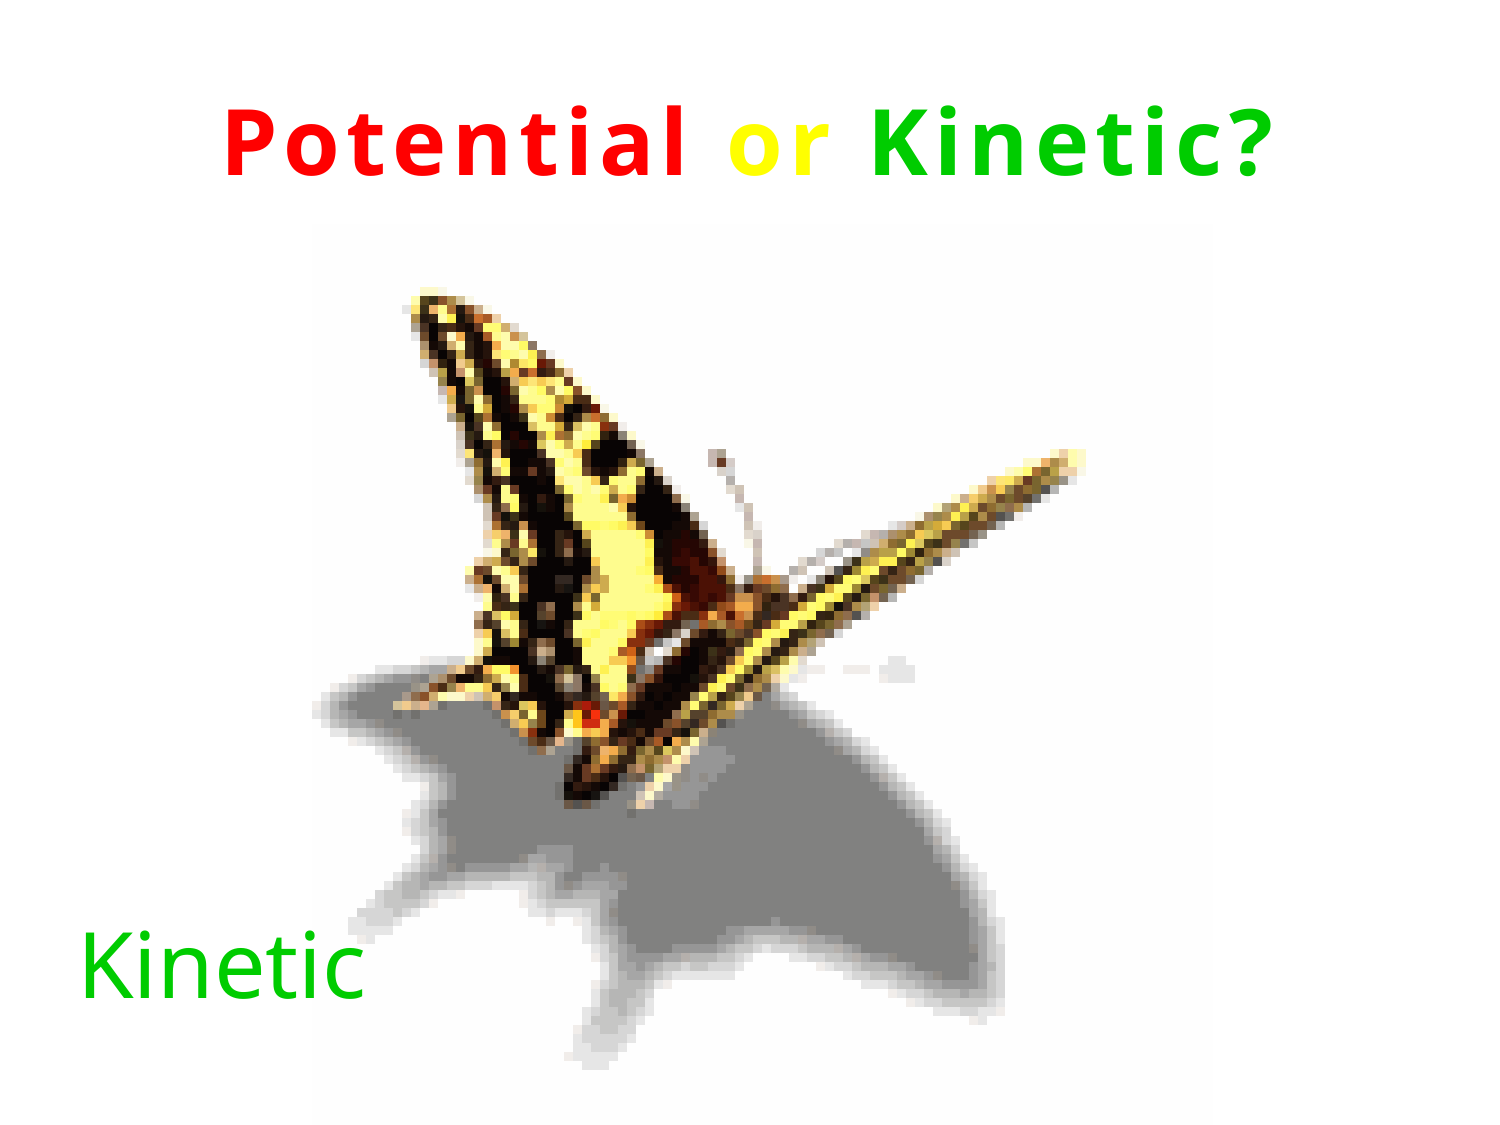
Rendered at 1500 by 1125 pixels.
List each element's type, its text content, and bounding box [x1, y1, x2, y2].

title Potential or Kinetic? [74, 44, 1426, 233]
text_box Kinetic [62, 899, 307, 1025]
picture [312, 224, 1213, 1125]
